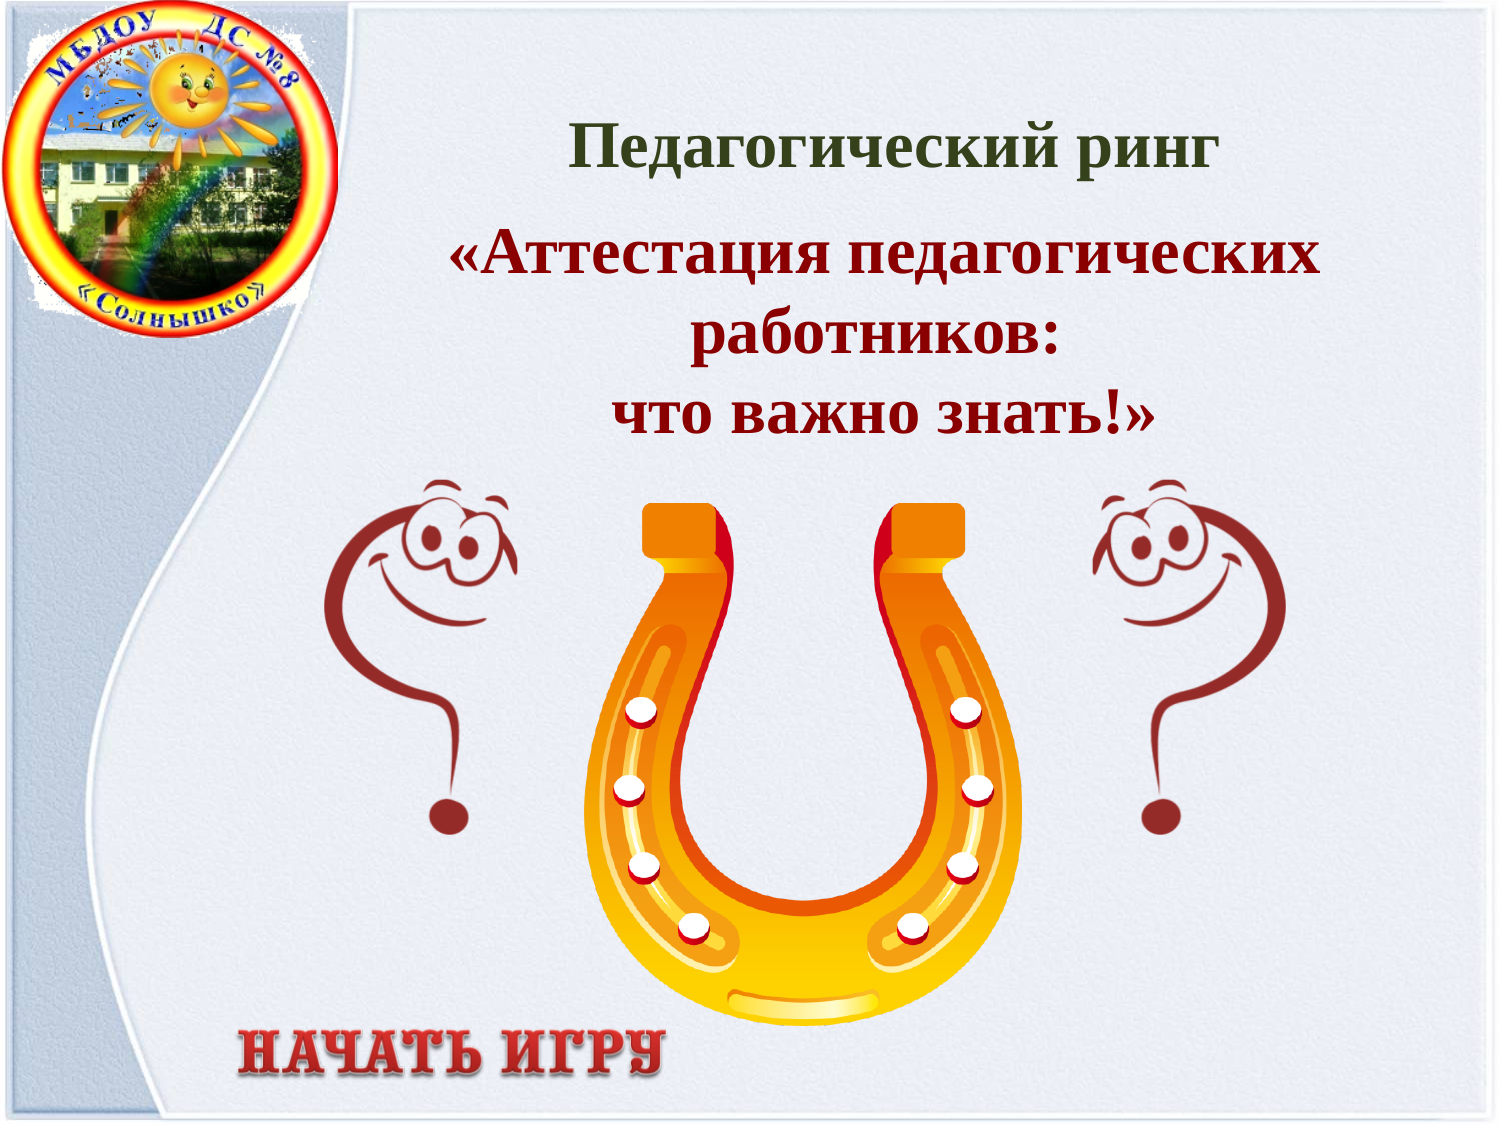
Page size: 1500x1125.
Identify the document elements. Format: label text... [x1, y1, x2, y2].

text_box «Аттестация педагогических работников: что важно знать!» [363, 199, 1407, 524]
picture [0, 0, 1500, 1125]
text_box Педагогический ринг [342, 93, 1451, 189]
